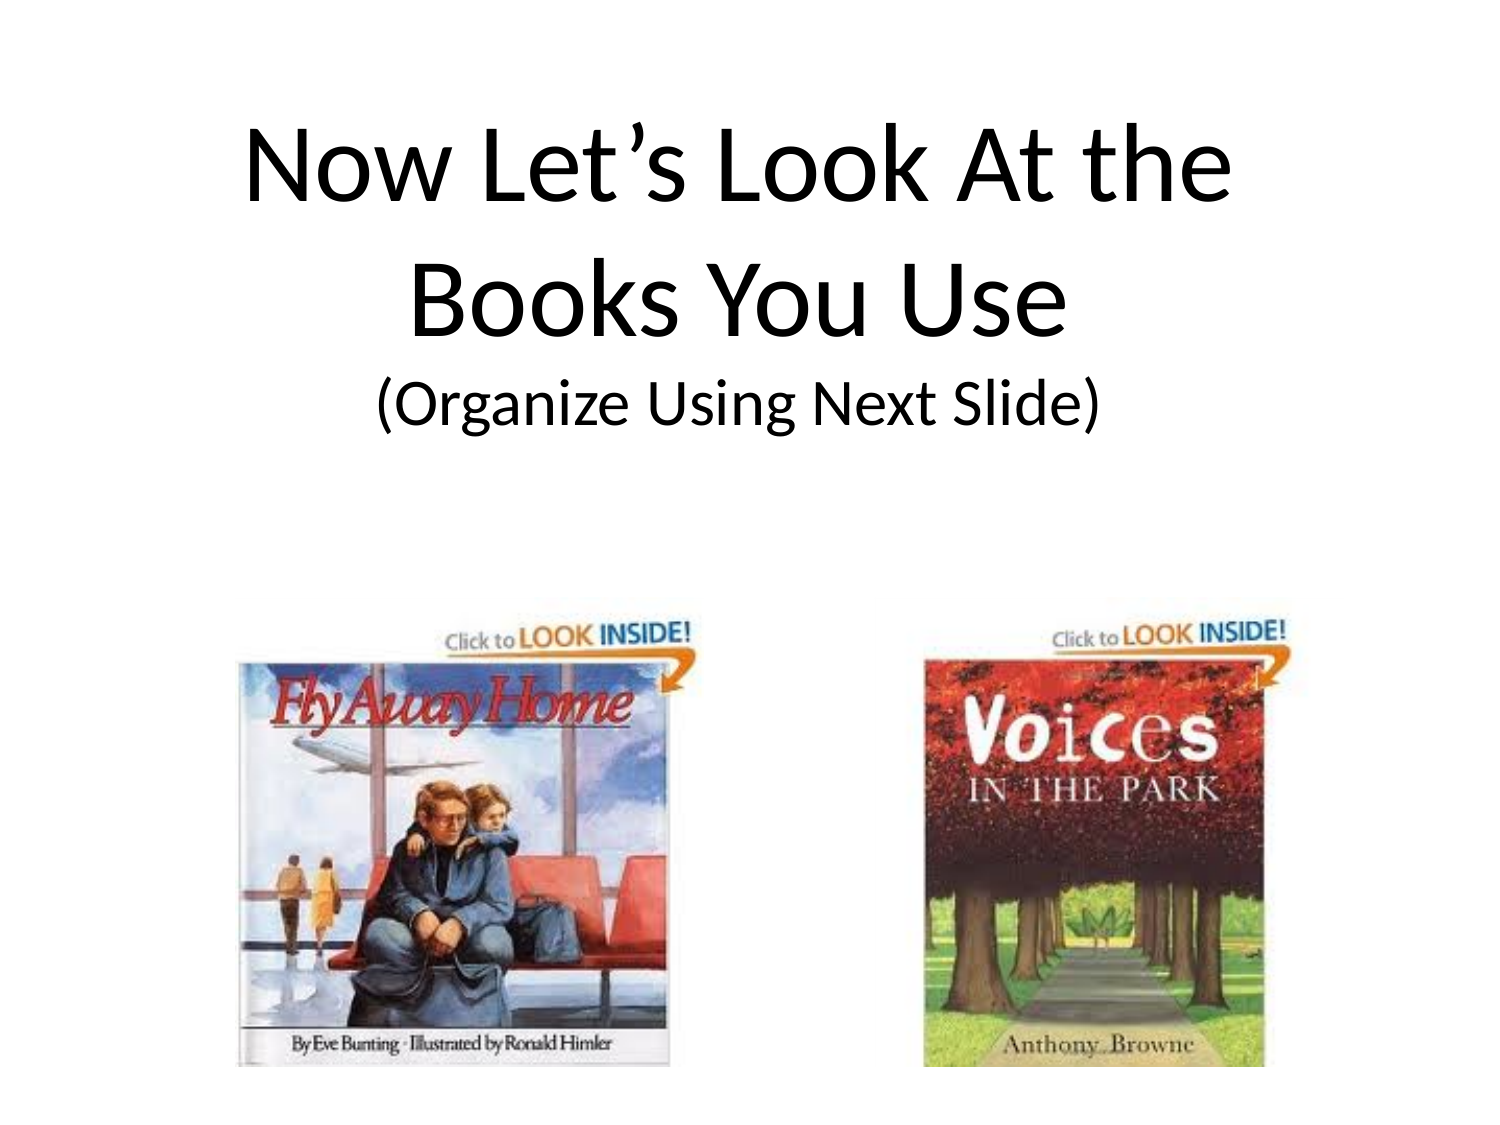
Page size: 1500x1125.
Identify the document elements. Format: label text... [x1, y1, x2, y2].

text_box Now Let’s Look At the Books You Use (Organize Using Next Slide) [105, 81, 1372, 446]
picture [234, 597, 705, 1067]
picture [874, 597, 1344, 1067]
